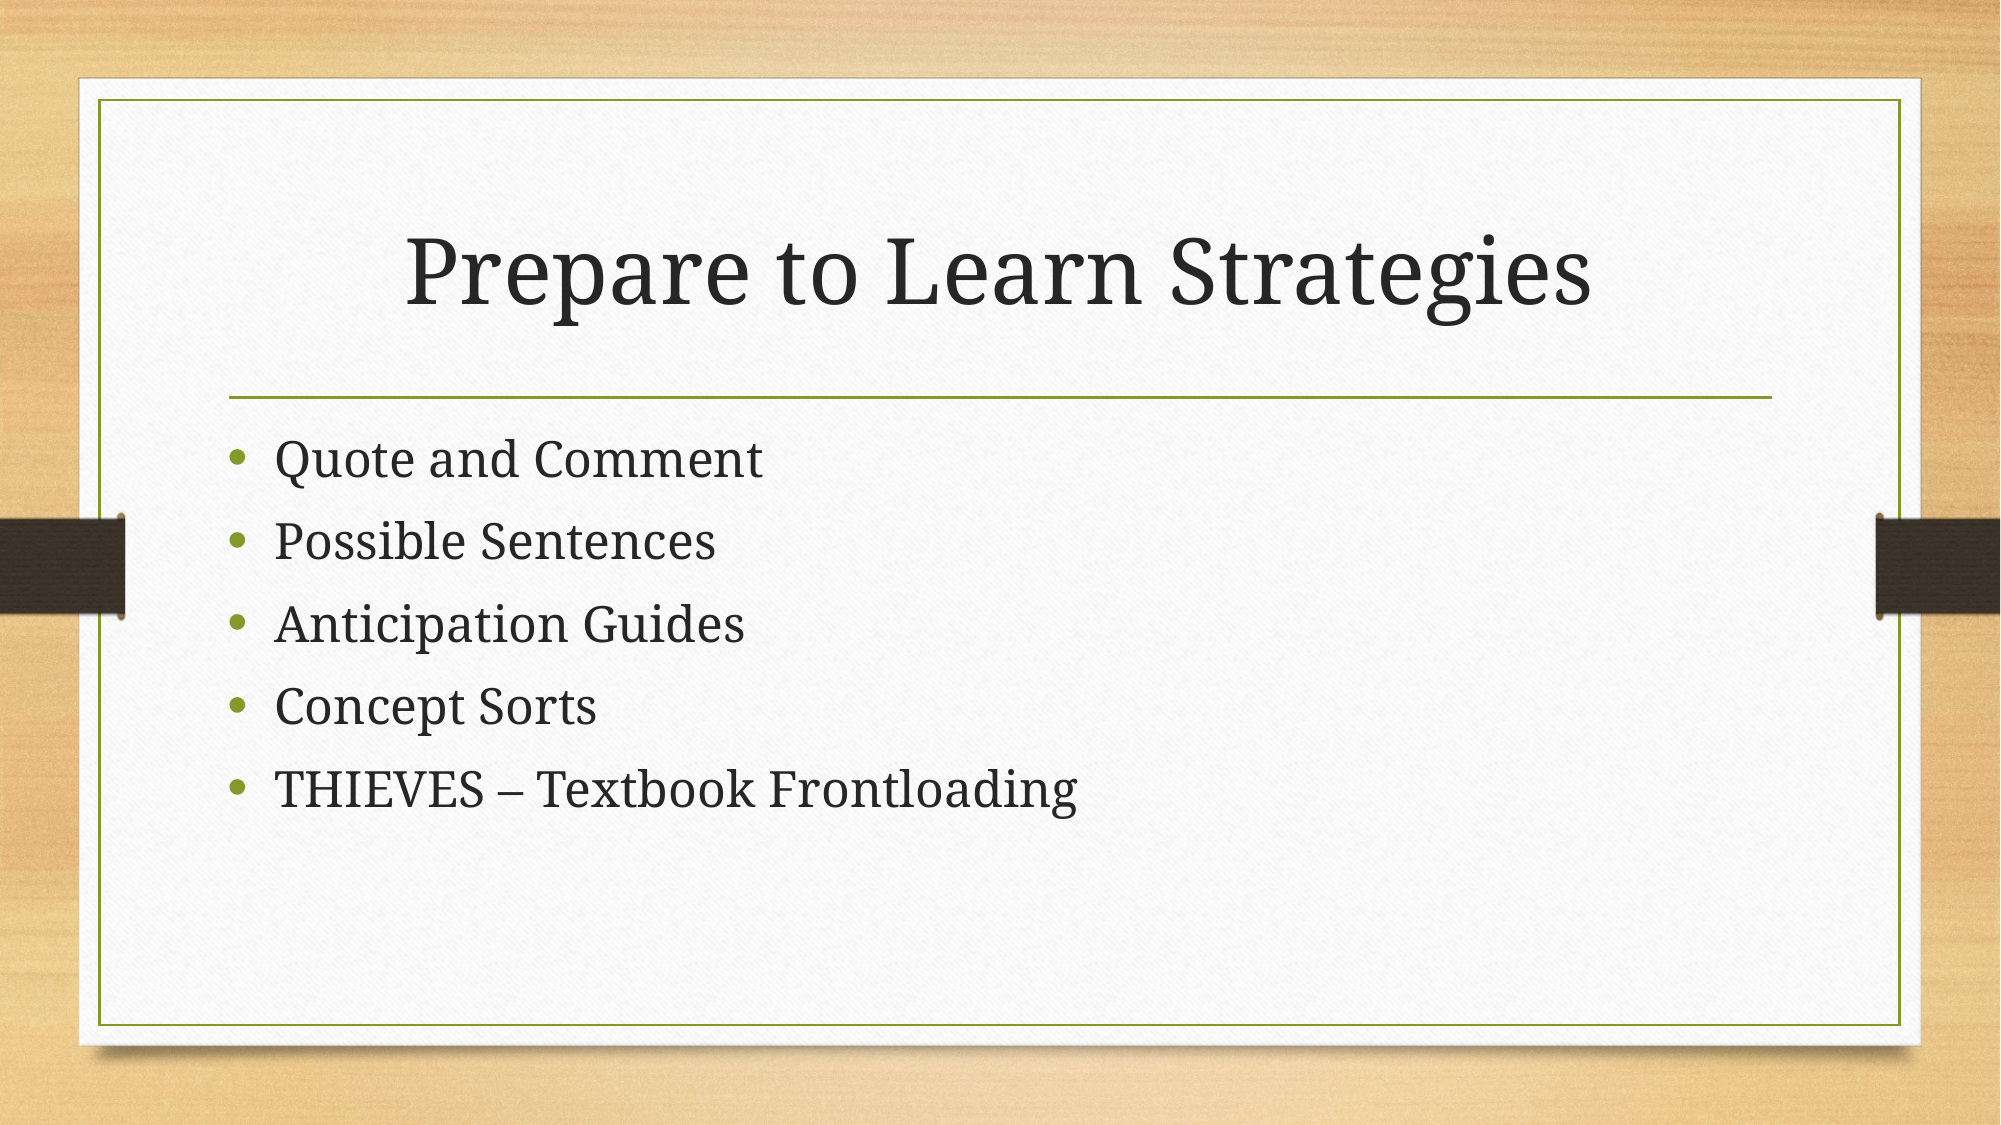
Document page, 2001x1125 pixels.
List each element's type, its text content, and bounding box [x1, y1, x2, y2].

title Prepare to Learn Strategies [212, 161, 1788, 375]
picture [0, 0, 2001, 1125]
list Quote and Comment Possible Sentences Anticipation Guides Concept Sorts THIEVES – Textbook Frontloading [212, 419, 1788, 964]
